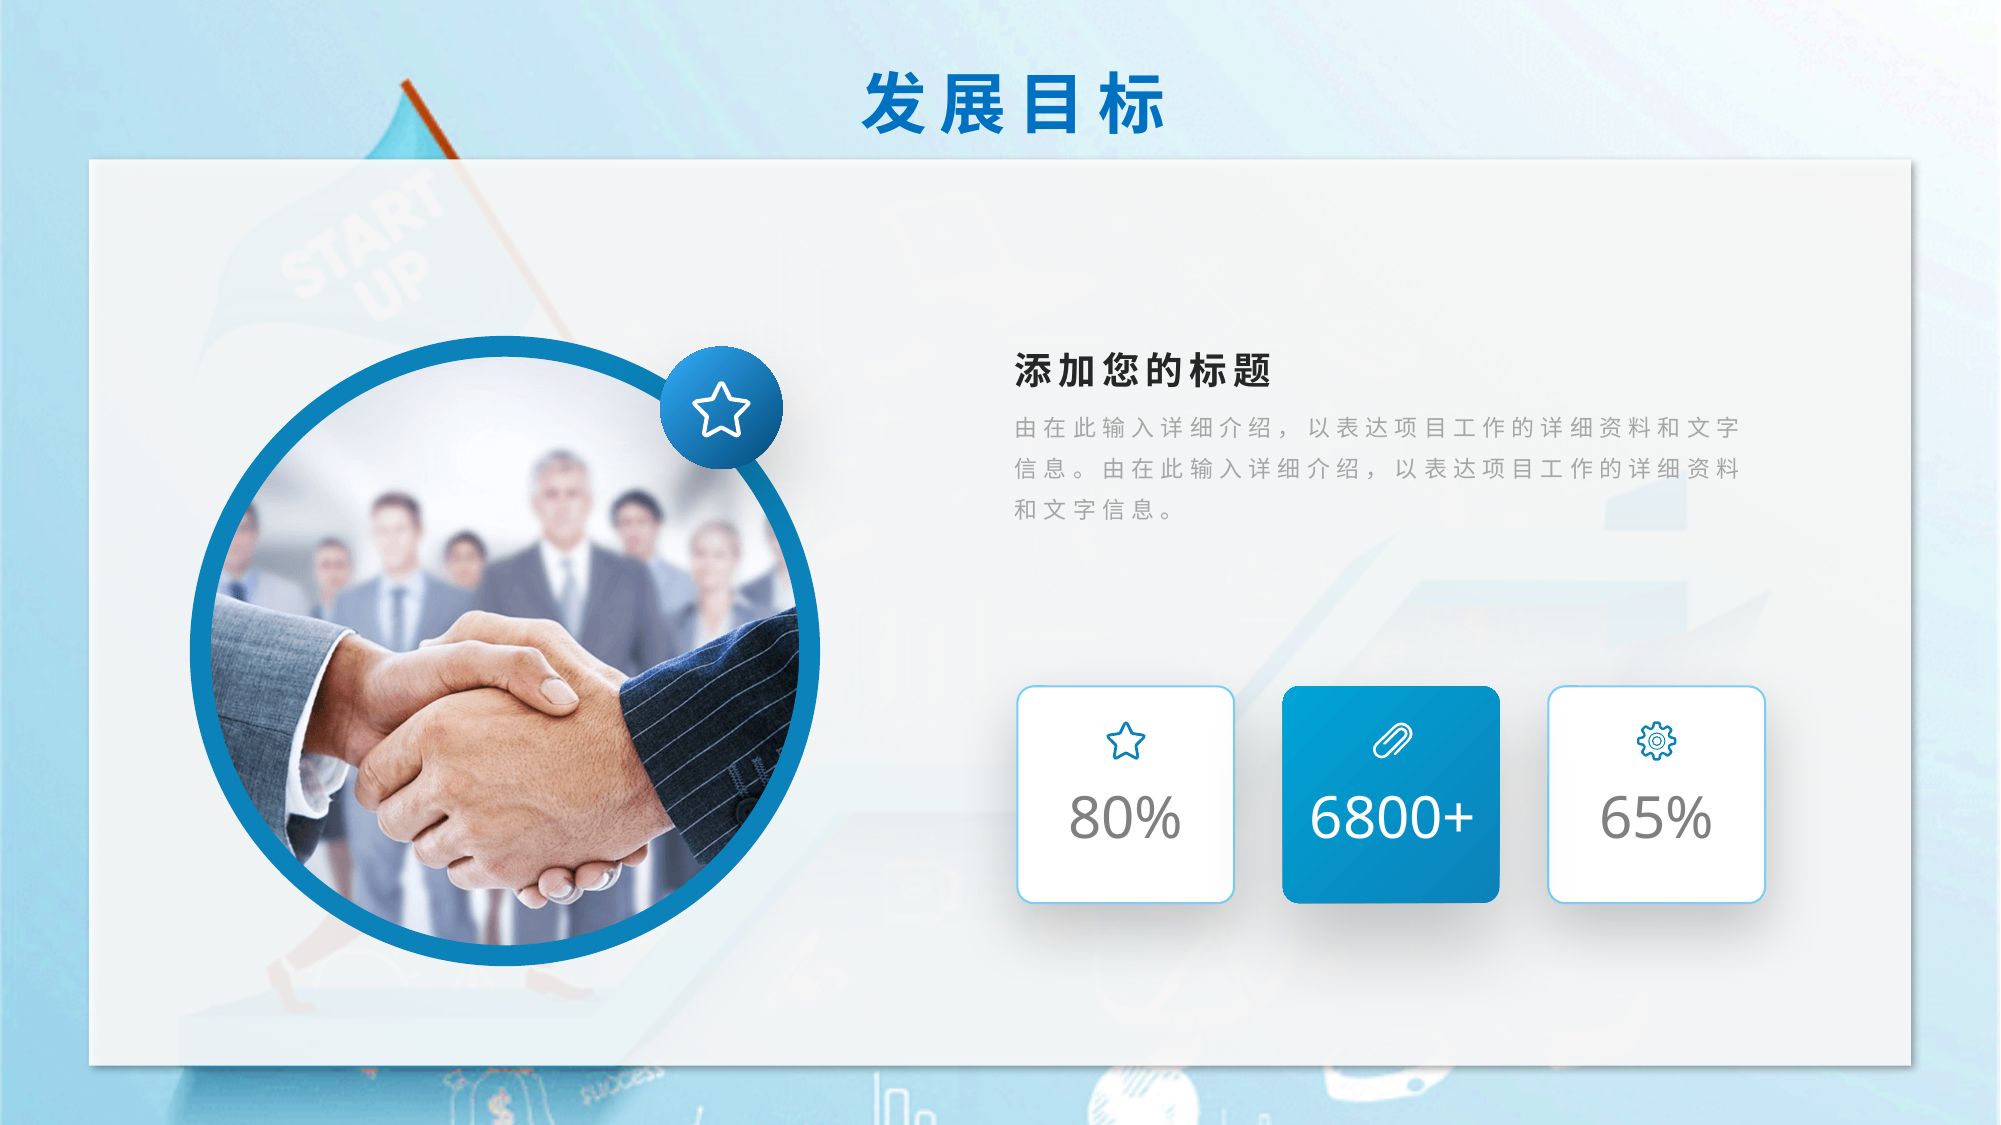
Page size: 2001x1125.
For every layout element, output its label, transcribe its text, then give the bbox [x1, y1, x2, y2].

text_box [999, 316, 1777, 571]
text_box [1282, 686, 1500, 904]
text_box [660, 346, 783, 469]
picture [0, 0, 2000, 1125]
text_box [1017, 686, 1235, 904]
text_box 发展目标 [745, 56, 1280, 148]
text_box [199, 345, 811, 957]
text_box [1548, 686, 1766, 904]
